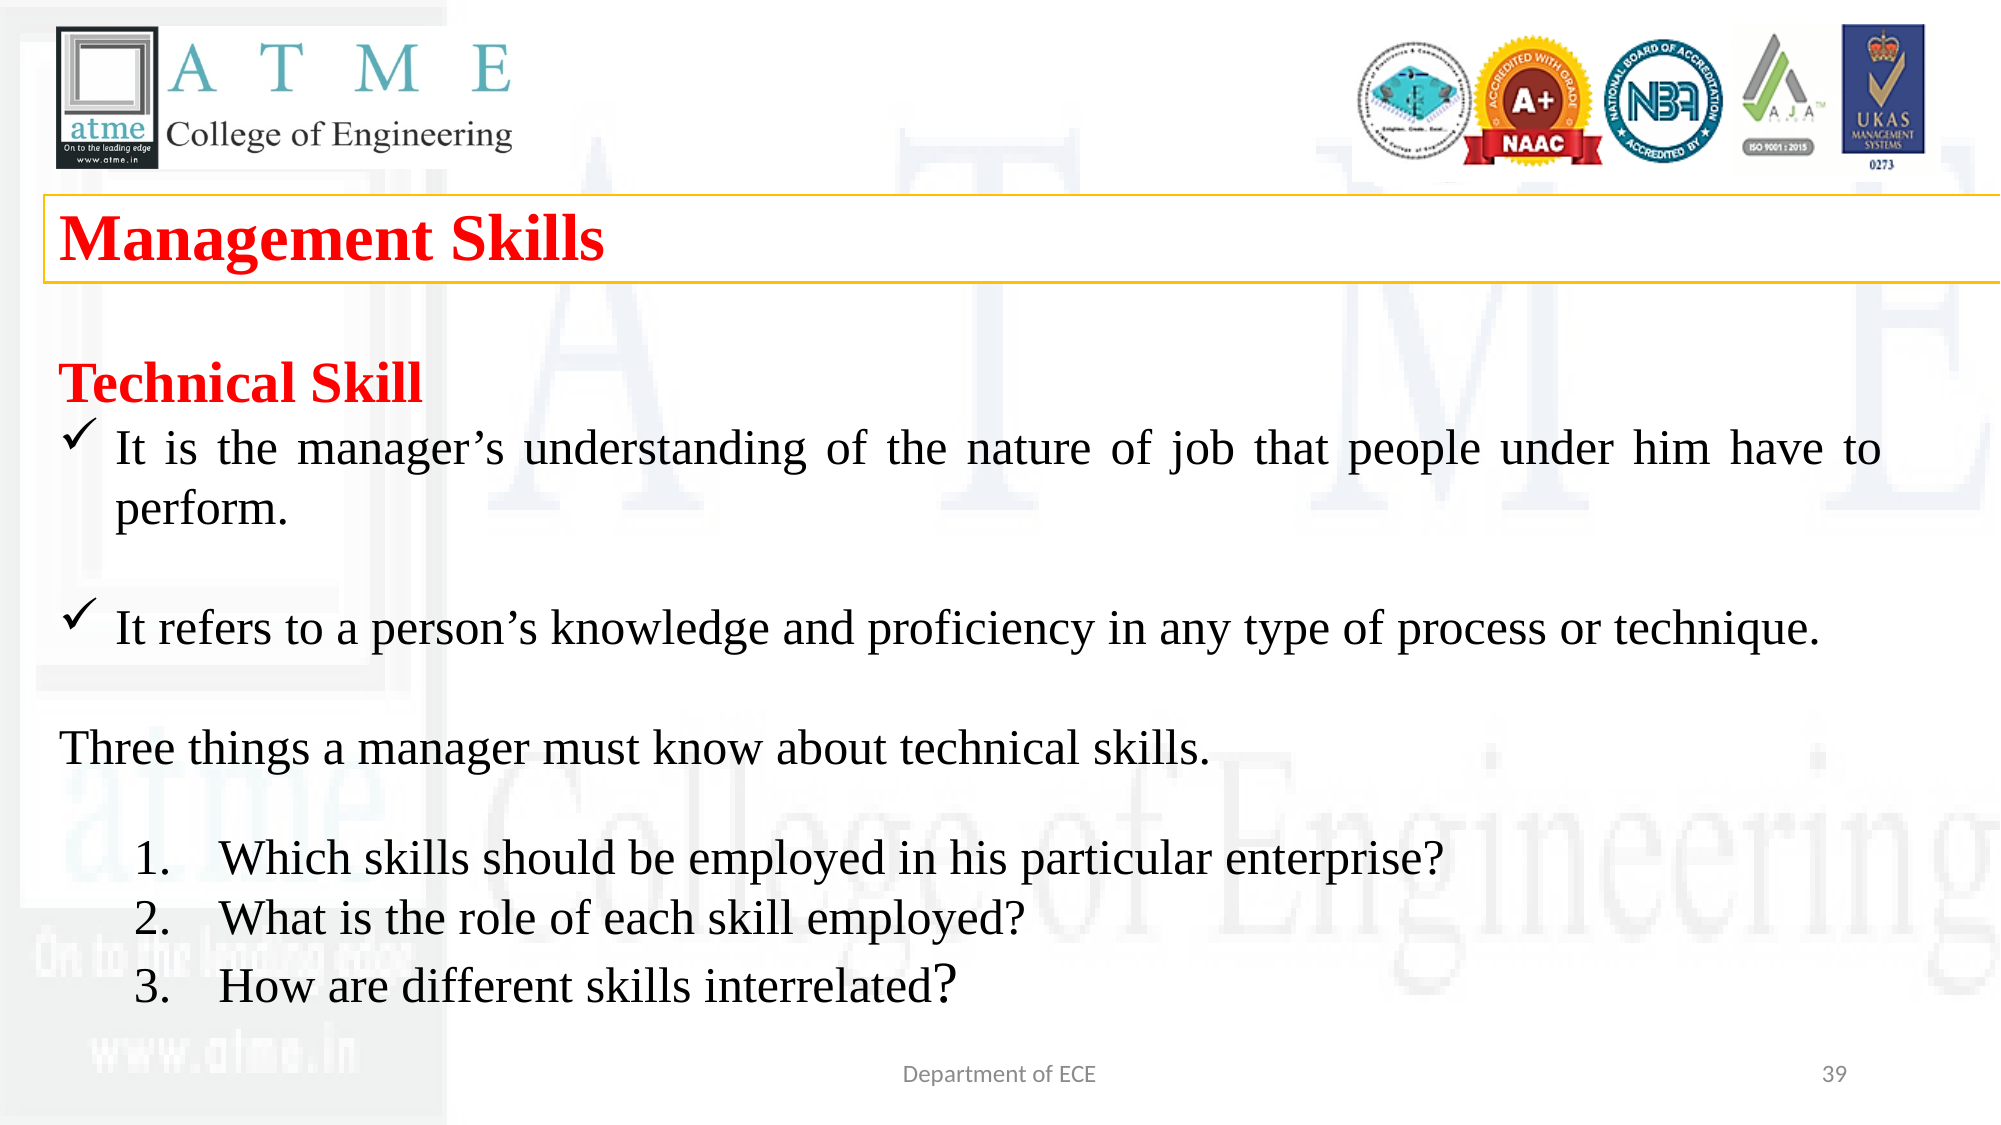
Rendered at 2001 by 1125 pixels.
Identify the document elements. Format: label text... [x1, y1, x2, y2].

picture [1352, 24, 1941, 186]
text_box Management Skills [43, 194, 2000, 284]
slide_number 39 [1412, 1042, 1863, 1103]
picture [56, 26, 512, 169]
footer Department of ECE [662, 1042, 1338, 1103]
text_box Technical Skill It is the manager’s understanding of the nature of job that people under him have to perform. It refers to a person’s knowledge and proficiency in any type of process or technique. Three things a manager must know about technical skills. Which skills should be employed in his particular enterprise? What is the role of each skill employed? How are different skills interrelated? [44, 301, 1899, 1022]
